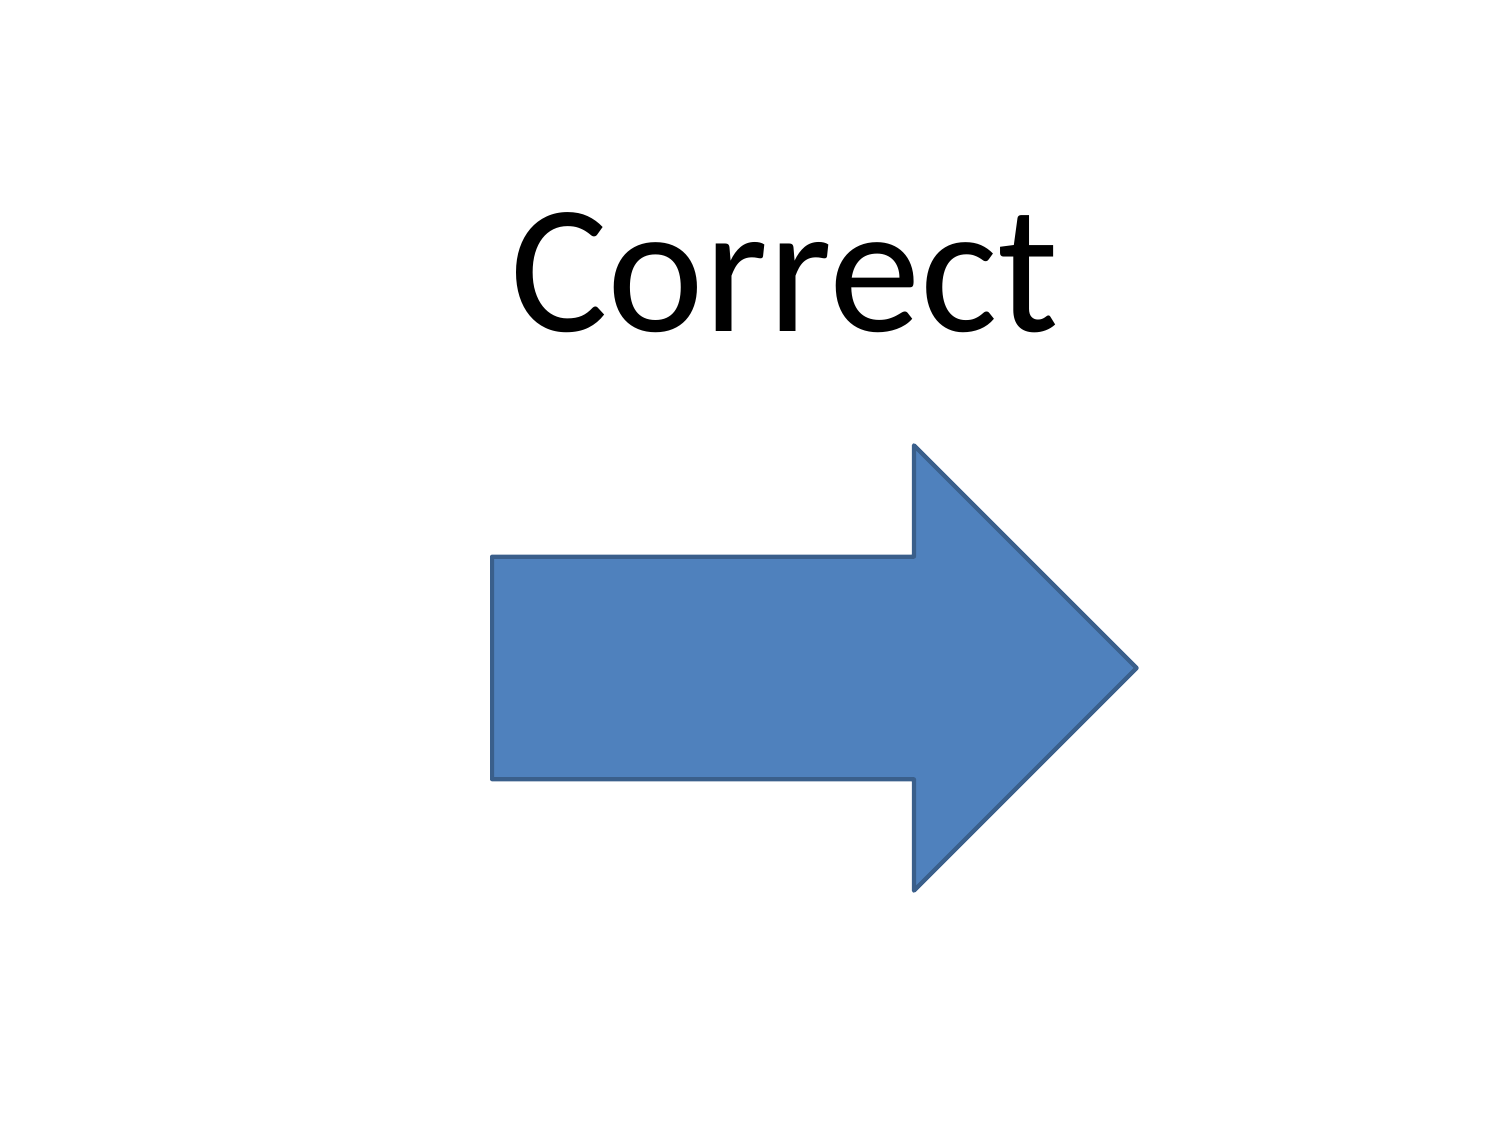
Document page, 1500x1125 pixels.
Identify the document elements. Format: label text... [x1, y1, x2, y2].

text_box Correct [199, 140, 1371, 376]
text_box [490, 443, 1139, 893]
